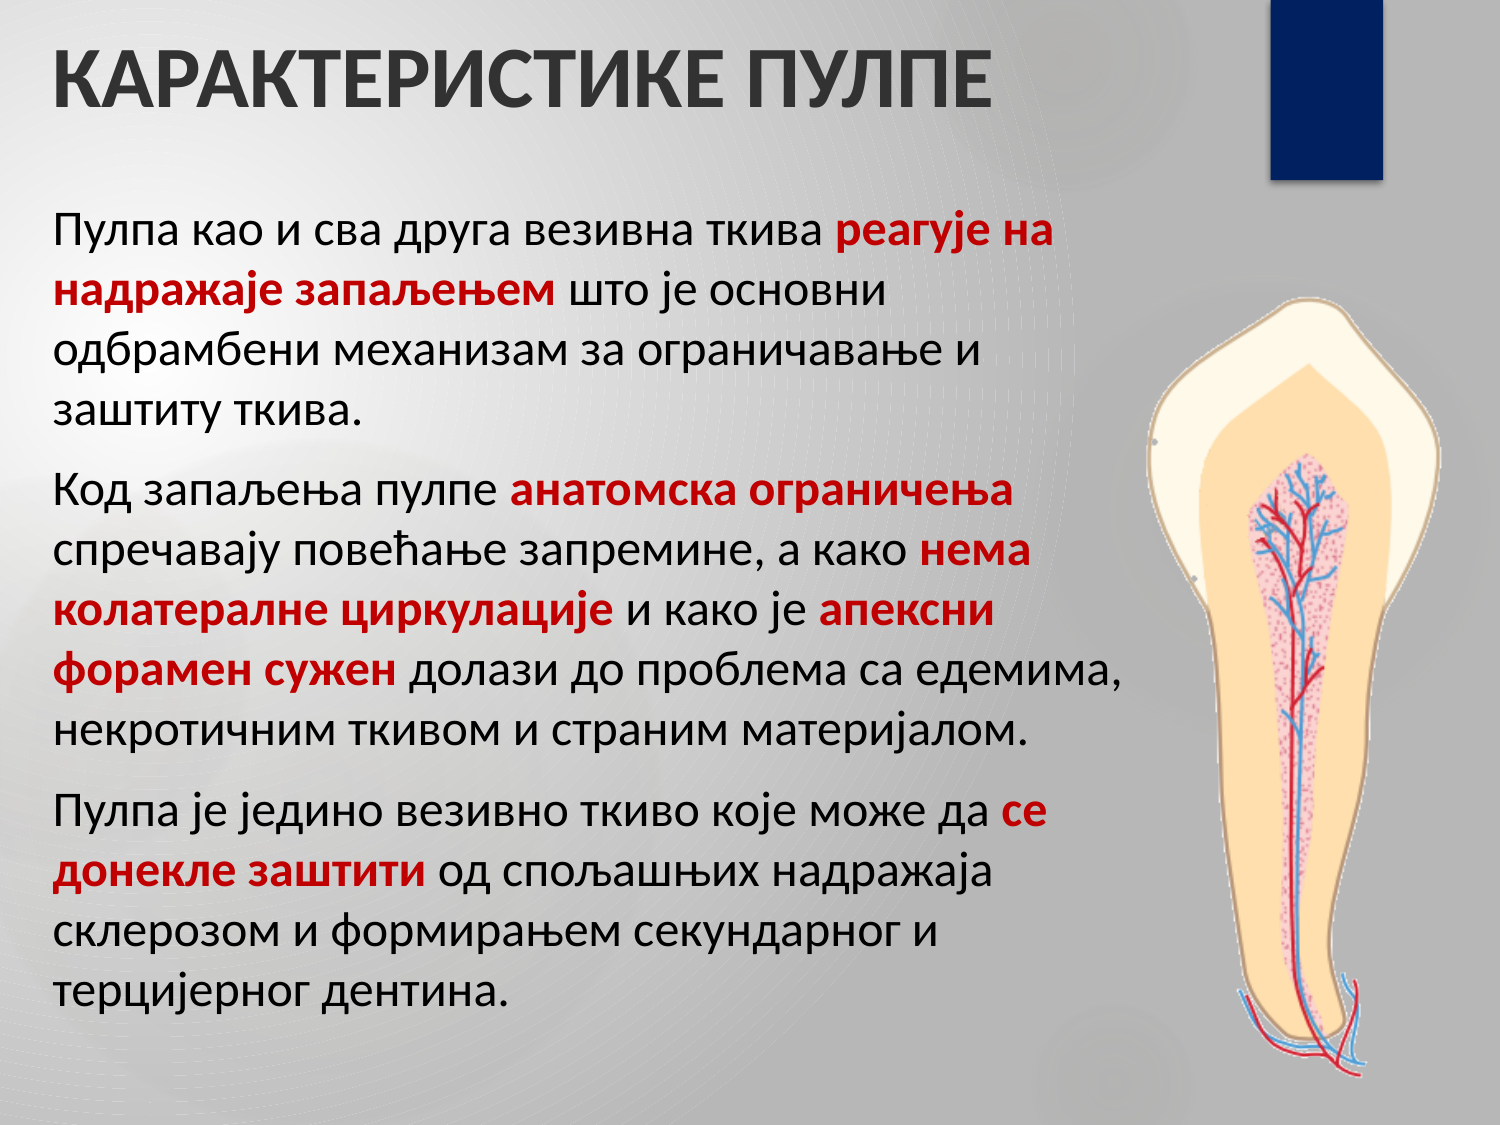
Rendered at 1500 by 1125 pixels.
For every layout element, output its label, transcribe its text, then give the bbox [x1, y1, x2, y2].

picture [1112, 276, 1464, 1098]
list Пулпа као и сва друга везивна ткива реагује на надражаје запаљењем што је основни одбрамбени механизам за ограничавање и заштиту ткива. Код запаљења пулпе анатомска ограничења спречавају повећање запремине, а како нема колатералне циркулације и како је апексни форамен сужен долази до проблема са едемима, некротичним ткивом и страним материјалом. Пулпа је једино везивно ткиво које може да се донекле заштити од спољашњих надражаја склерозом и формирањем секундарног и терцијерног дентина. [37, 187, 1175, 1025]
title КАРАКТЕРИСТИКЕ ПУЛПЕ [37, 12, 1263, 243]
